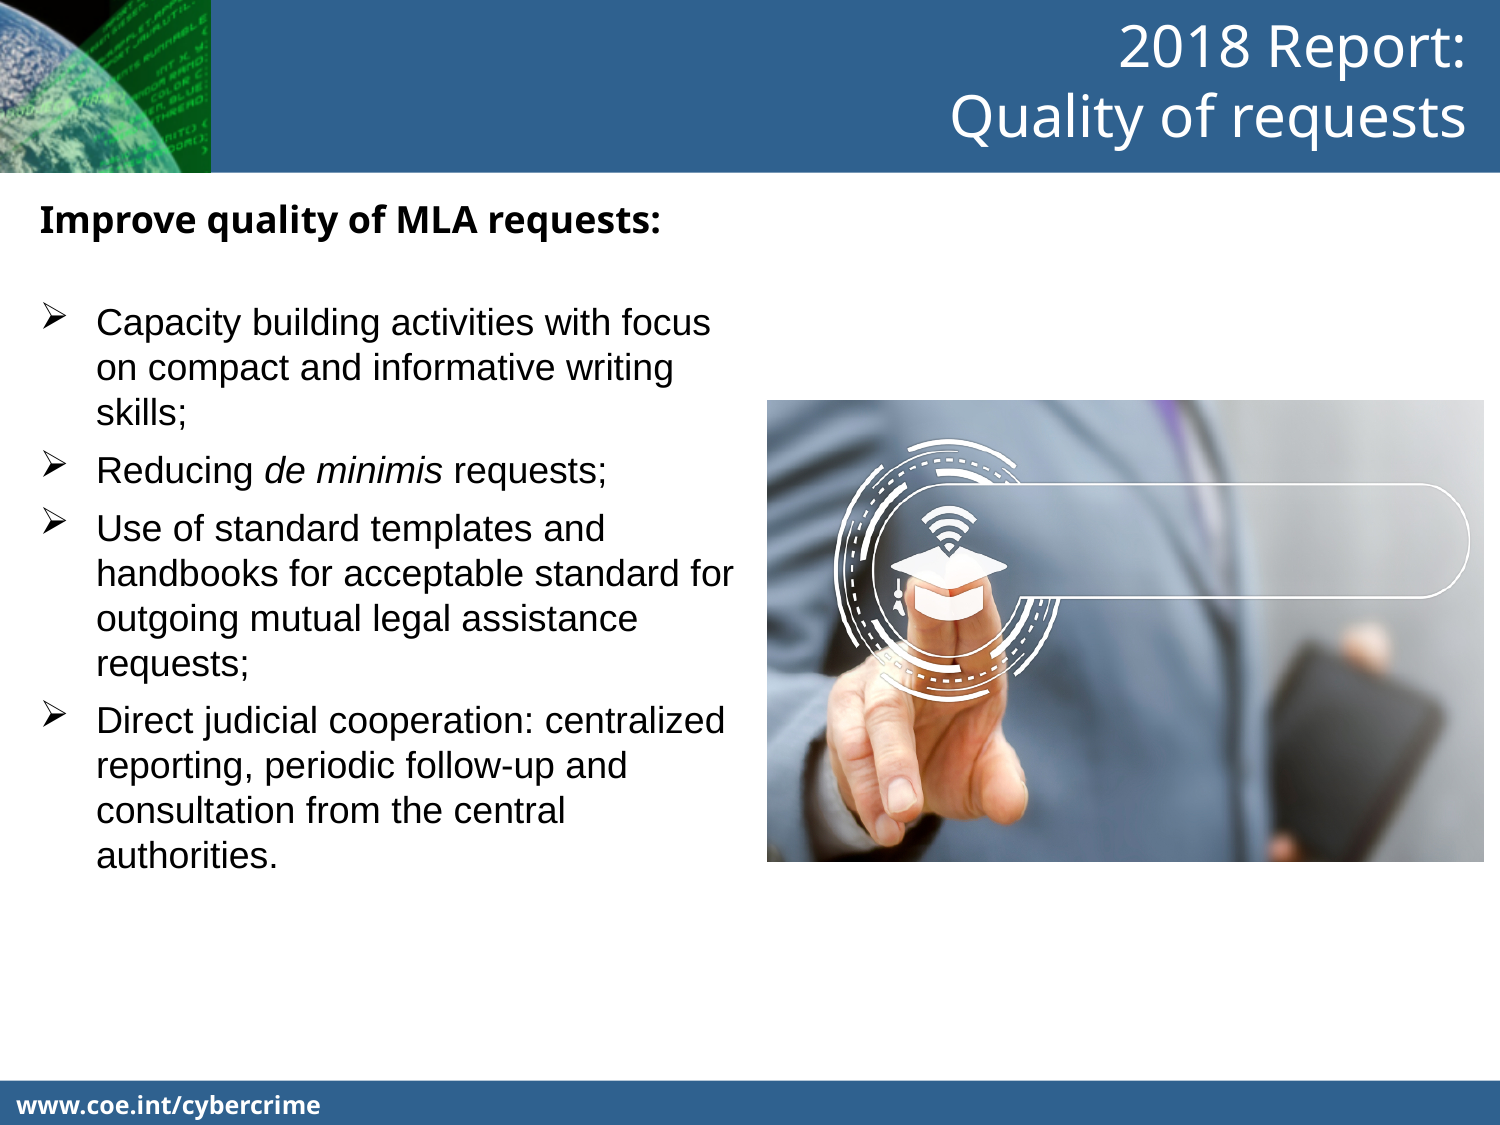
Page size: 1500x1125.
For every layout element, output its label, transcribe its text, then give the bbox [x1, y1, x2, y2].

text_box 2018 Report: Quality of requests [230, 1, 1483, 157]
text_box [214, 0, 1500, 175]
text_box Improve quality of MLA requests: Capacity building activities with focus on compact and informative writing skills; Reducing de minimis requests; Use of standard templates and handbooks for acceptable standard for outgoing mutual legal assistance requests; Direct judicial cooperation: centralized reporting, periodic follow-up and consultation from the central authorities. [24, 188, 750, 884]
picture [0, 0, 212, 173]
picture [766, 400, 1484, 863]
text_box [0, 1079, 1500, 1125]
text_box www.coe.int/cybercrime [1, 1082, 1500, 1125]
